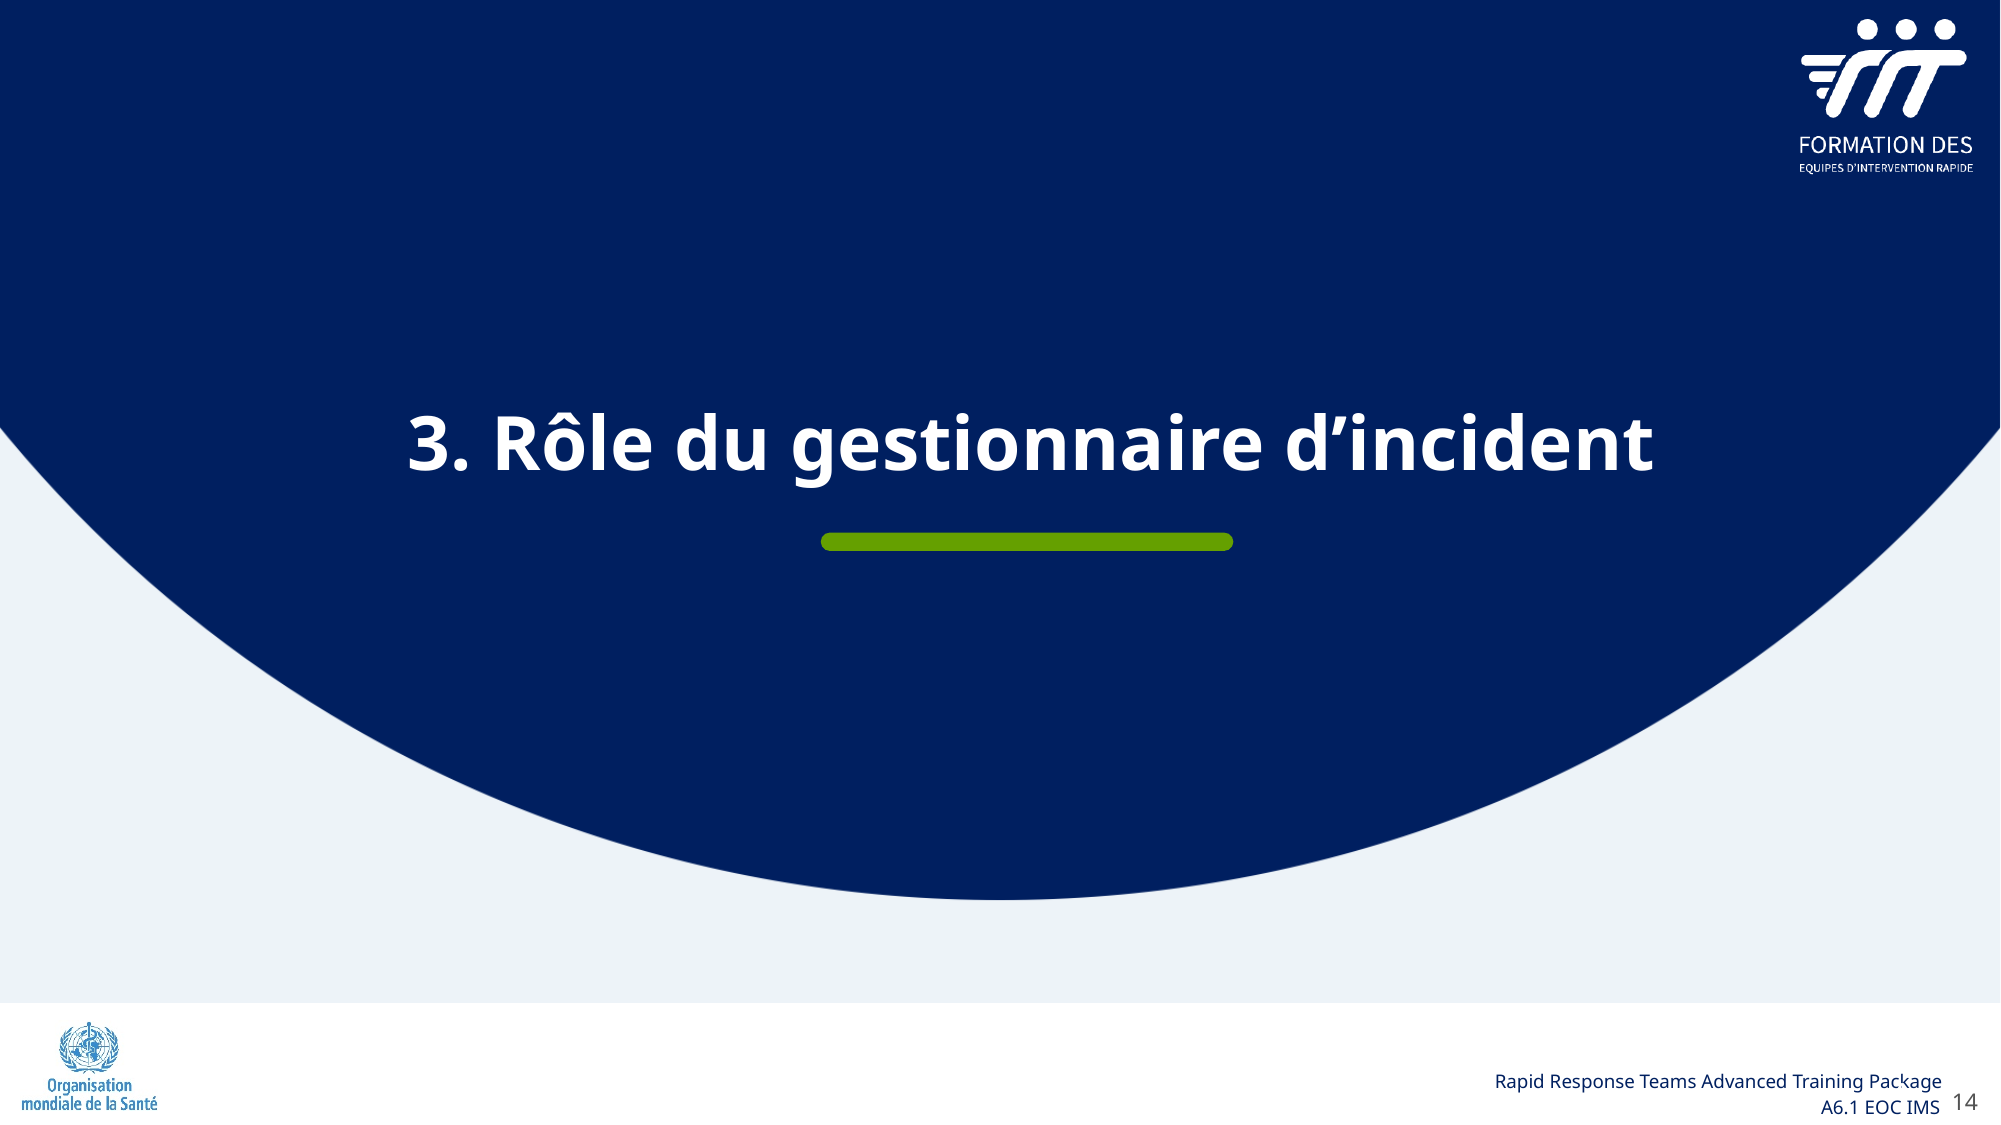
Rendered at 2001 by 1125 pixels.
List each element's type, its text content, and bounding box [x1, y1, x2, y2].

list 3. Rôle du gestionnaire d’incident [100, 292, 1964, 600]
slide_number 14 [1882, 1037, 1930, 1092]
picture [20, 1020, 158, 1111]
picture [0, 0, 2001, 1003]
